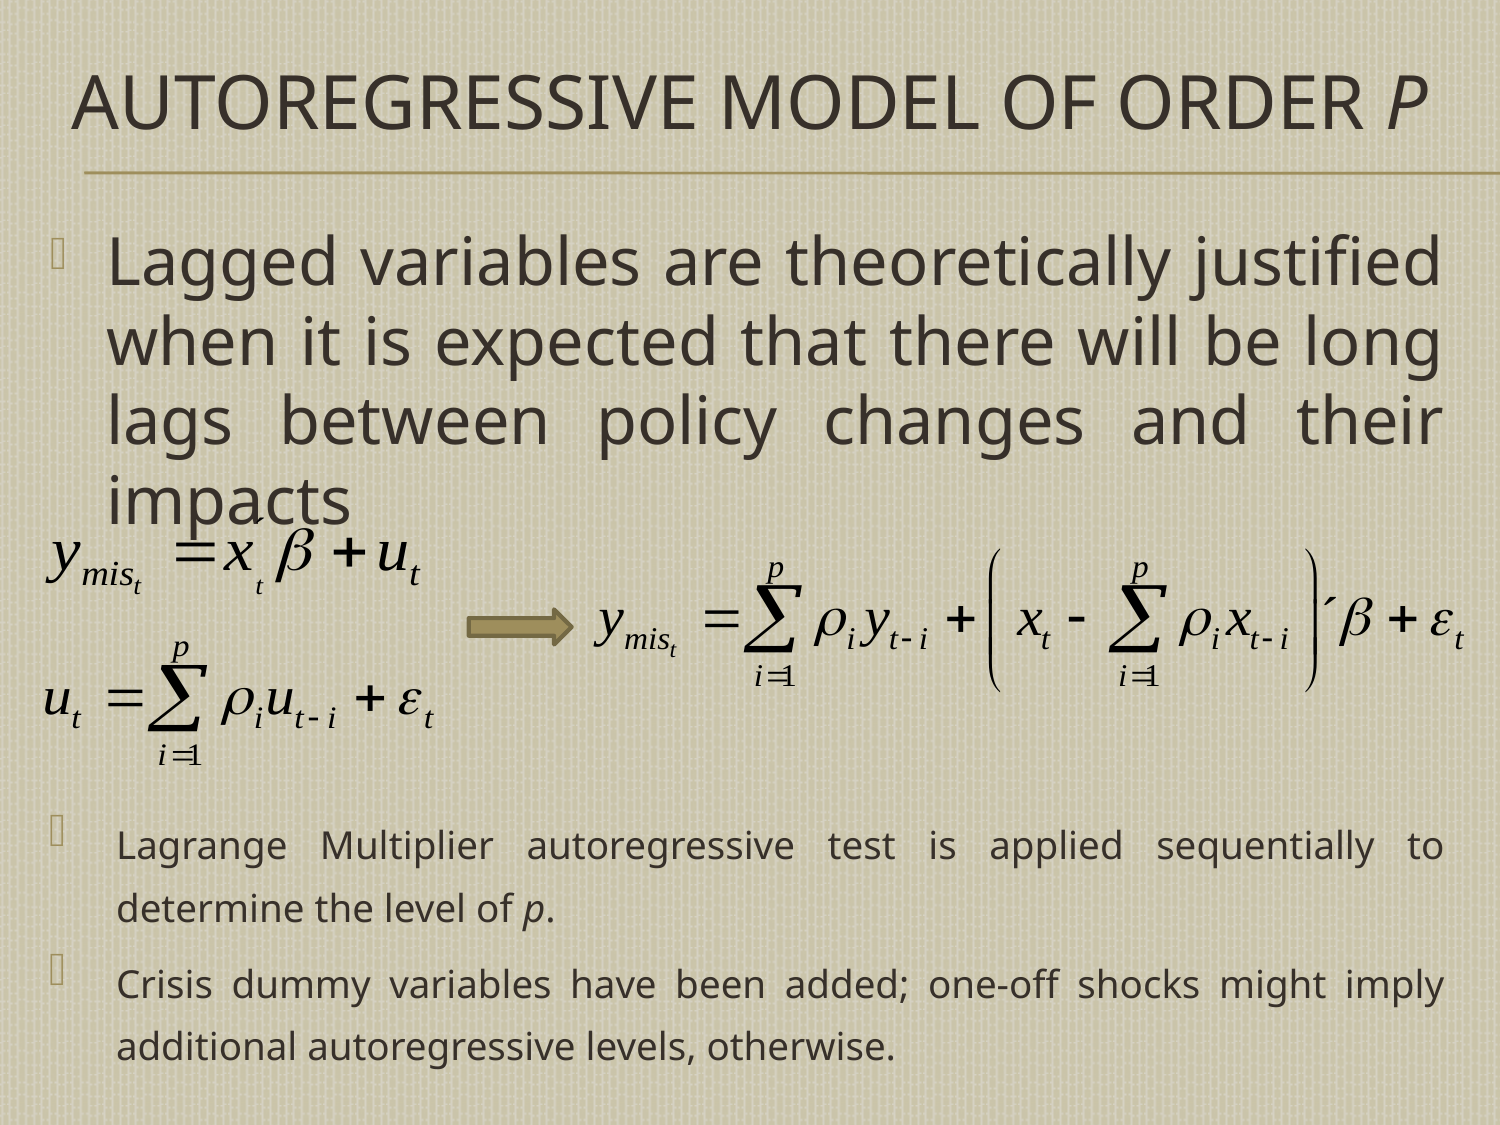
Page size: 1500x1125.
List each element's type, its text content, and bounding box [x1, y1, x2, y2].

text_box Lagrange Multiplier autoregressive test is applied sequentially to determine the level of p. Crisis dummy variables have been added; one-off shocks might imply additional autoregressive levels, otherwise. [35, 796, 1461, 1125]
title autoregressive model of order p [0, 30, 1500, 169]
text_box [34, 503, 1477, 778]
list Lagged variables are theoretically justified when it is expected that there will be long lags between policy changes and their impacts [35, 210, 1461, 496]
